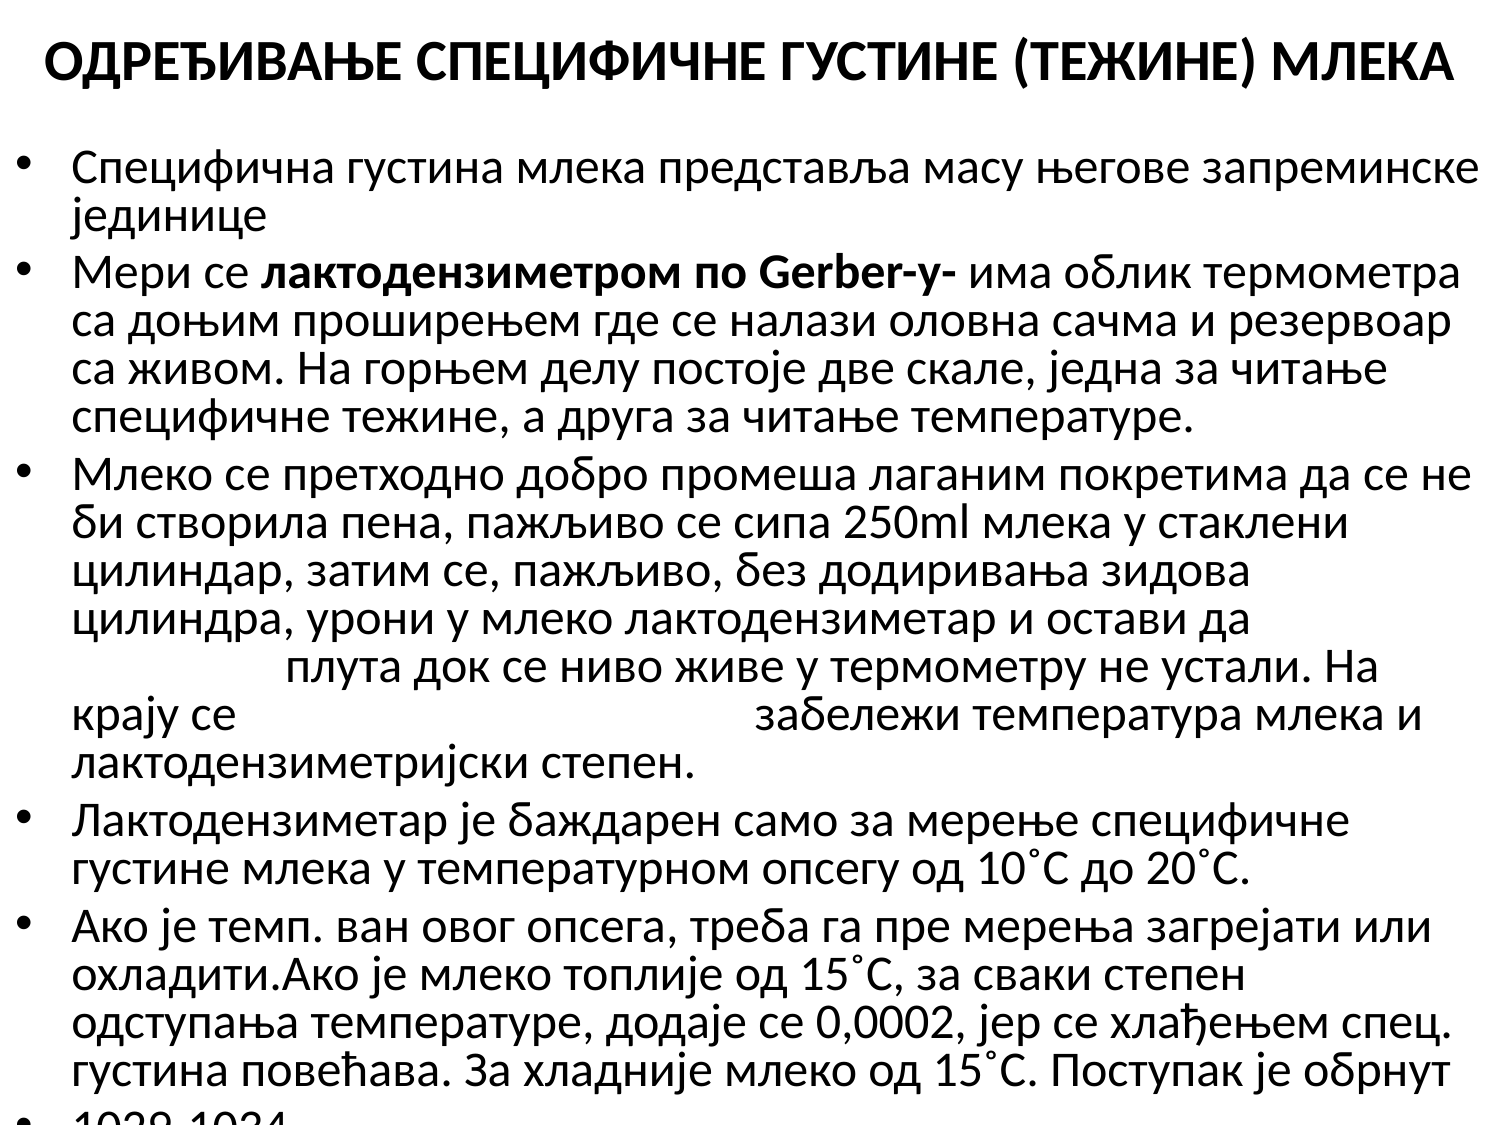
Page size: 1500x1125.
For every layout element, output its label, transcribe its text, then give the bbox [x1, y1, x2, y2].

title ОДРЕЂИВАЊЕ СПЕЦИФИЧНЕ ГУСТИНЕ (ТЕЖИНЕ) МЛЕКА [0, 0, 1500, 114]
list Специфична густина млека представља масу његове запреминске јединице Мери се лактодензиметром по Gerber-у- има облик термометра са доњим проширењем где се налази оловна сачма и резервоар са живом. На горњем делу постоје две скале, једна за читање специфичне тежине, а друга за читање температуре. Млеко се претходно добро промеша лаганим покретима да се не би створила пена, пажљиво се сипа 250ml млека у стаклени цилиндар, затим се, пажљиво, без додиривања зидова цилиндра, урони у млеко лактодензиметар и остави да плута док се ниво живе у термометру не устали. На крају се забележи температура млека и лактодензиметријски степен. Лактодензиметар је баждарен само за мерење специфичне густине млека у температурном опсегу од 10˚C до 20˚C. Ако је темп. ван овог опсега, треба га пре мерења загрејати или охладити.Ако је млеко топлије од 15˚C, за сваки степен одступања температуре, додаје се 0,0002, јер се хлађењем спец. густина повећава. За хладније млеко од 15˚C. Поступак је обрнут 1029-1034 [0, 137, 1500, 1125]
